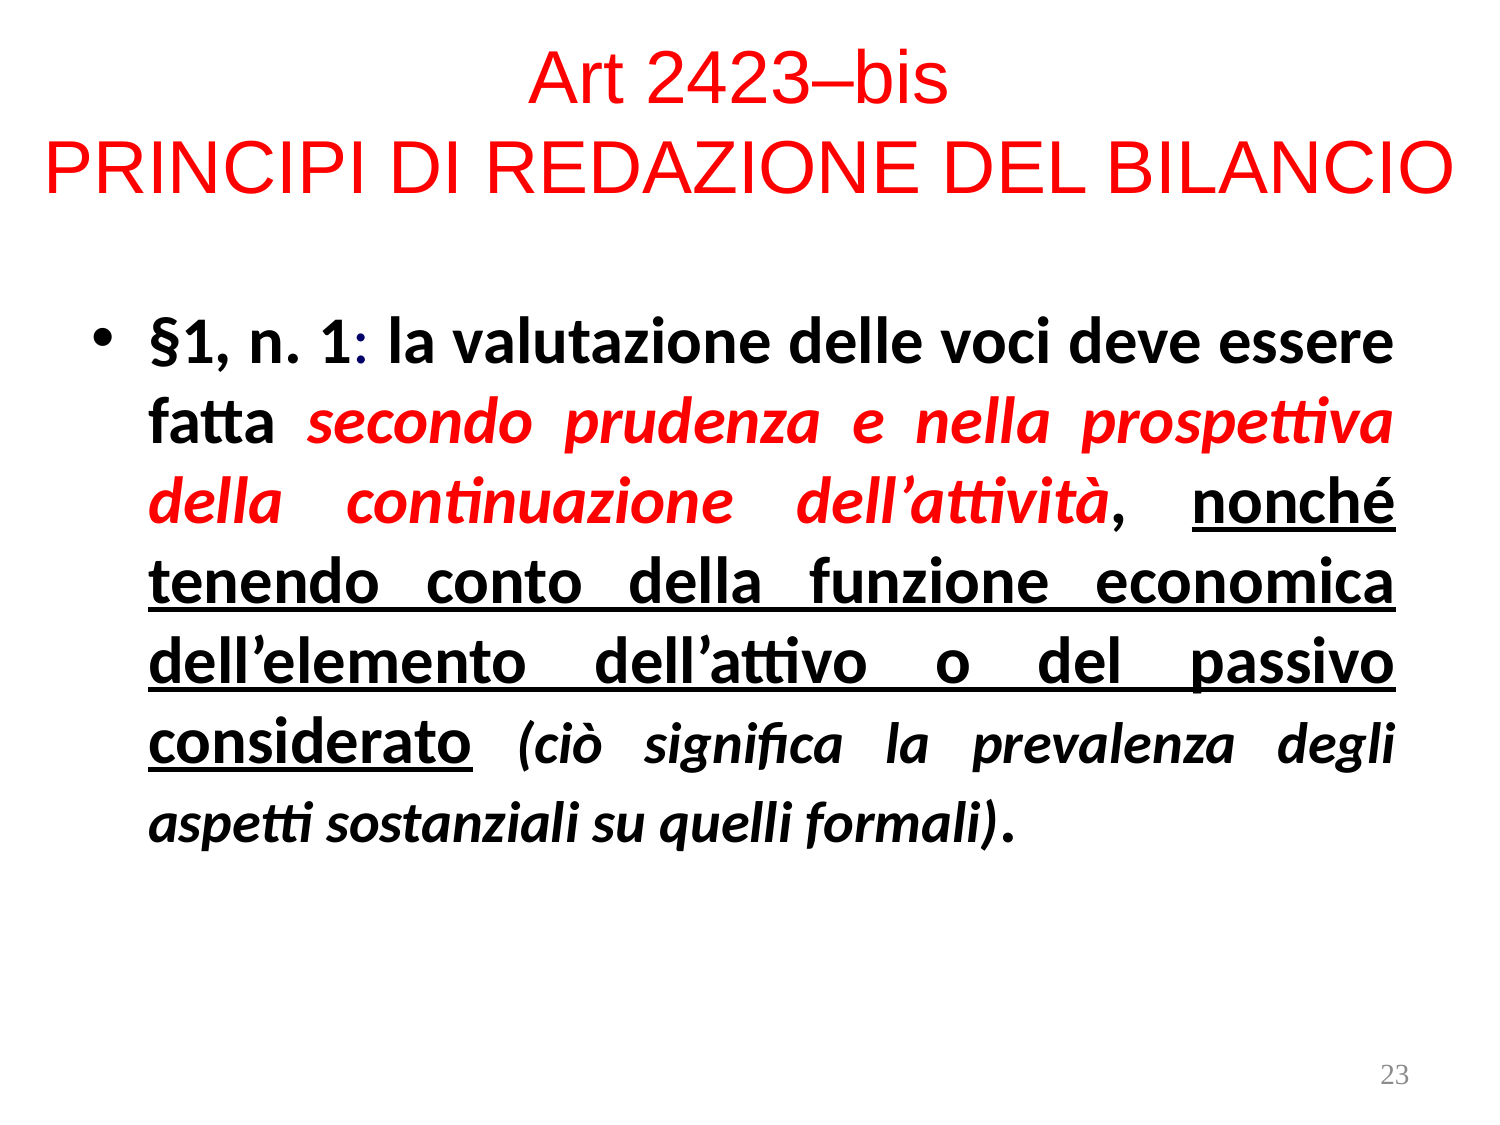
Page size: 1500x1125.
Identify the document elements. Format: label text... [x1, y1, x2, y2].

list §1, n. 1: la valutazione delle voci deve essere fatta secondo prudenza e nella prospettiva della continuazione dell’attività, nonché tenendo conto della funzione economica dell’elemento dell’attivo o del passivo considerato (ciò significa la prevalenza degli aspetti sostanziali su quelli formali). [76, 289, 1412, 965]
slide_number 23 [1074, 1042, 1425, 1103]
title Art 2423–bis PRINCIPI DI REDAZIONE DEL BILANCIO [0, 0, 1500, 238]
